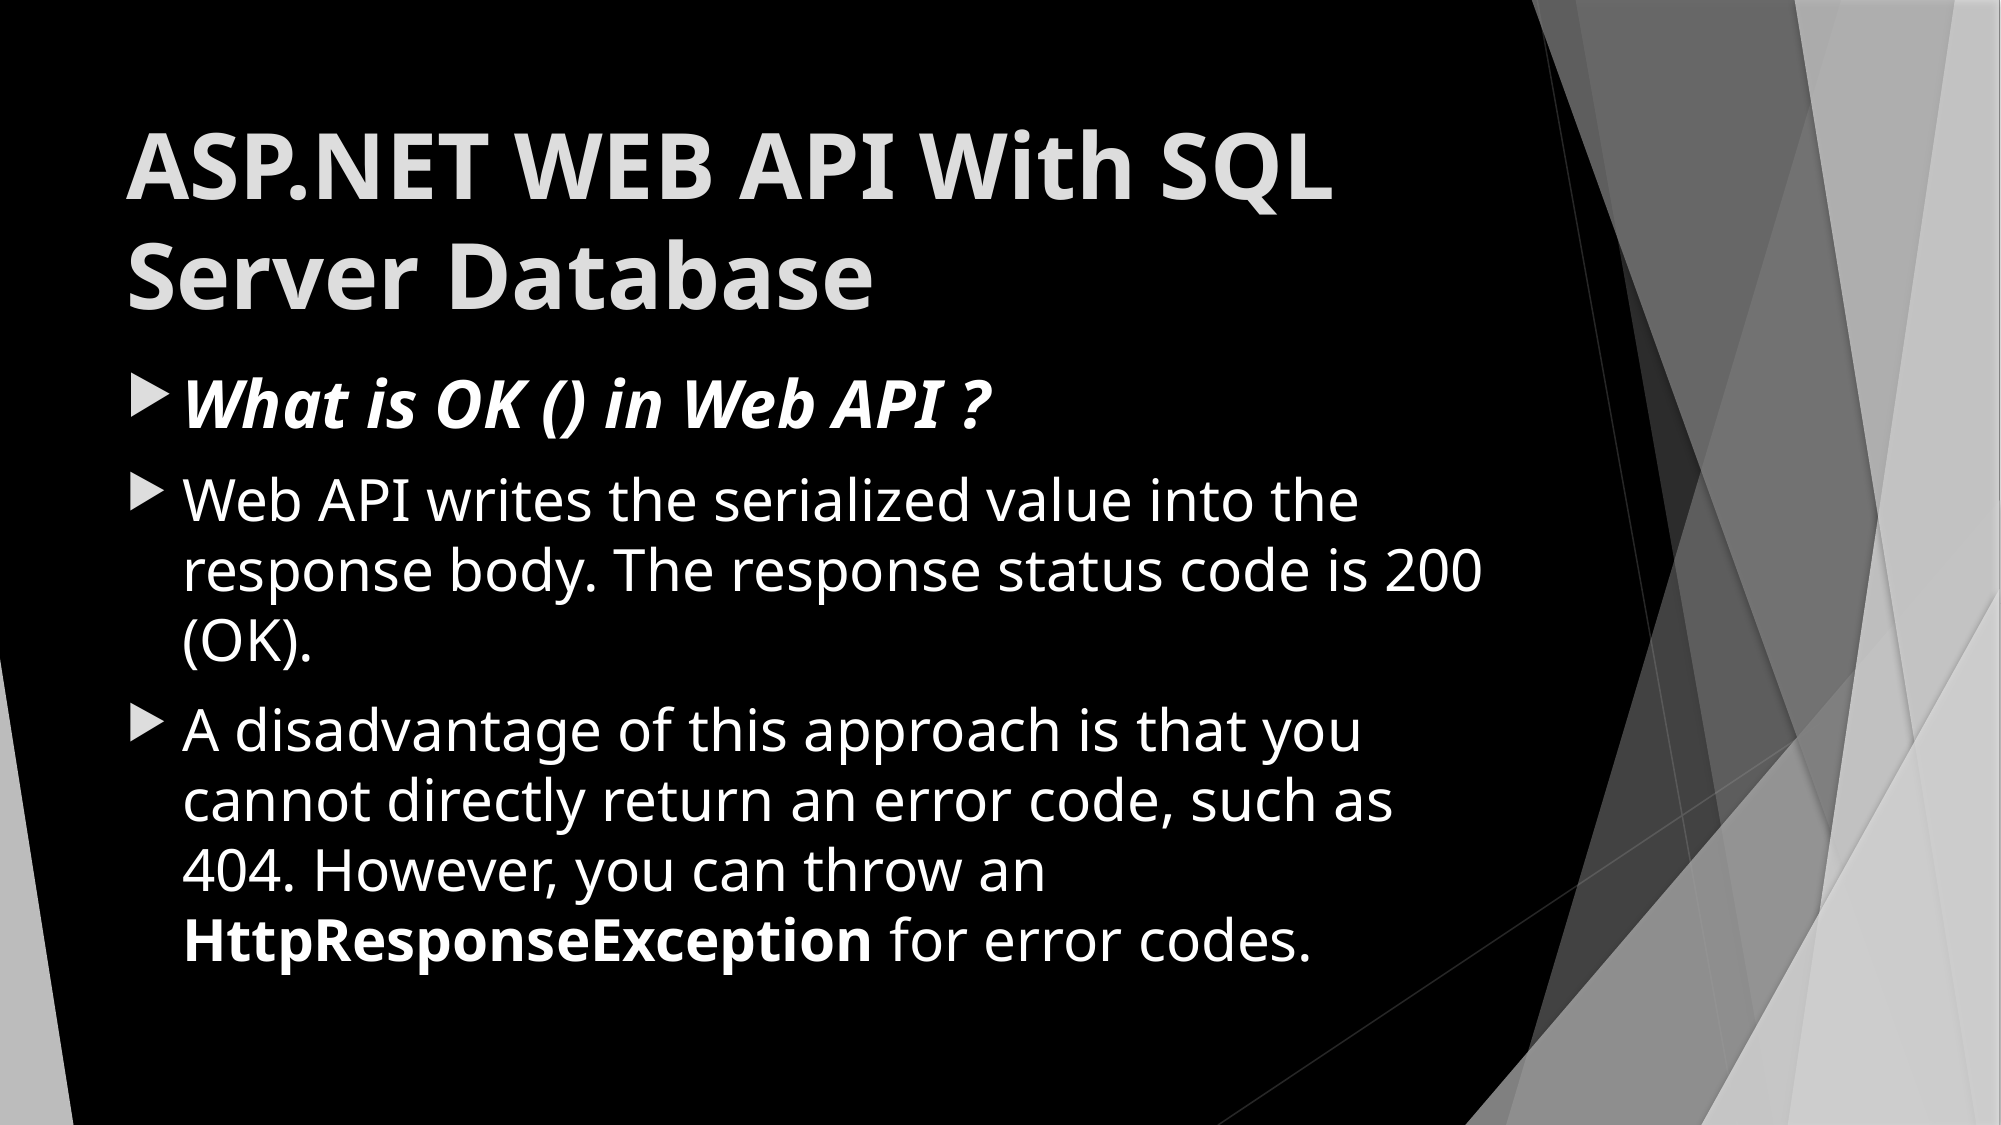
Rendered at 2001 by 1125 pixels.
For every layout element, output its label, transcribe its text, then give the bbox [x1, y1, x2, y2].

list What is OK () in Web API ? Web API writes the serialized value into the response body. The response status code is 200 (OK). A disadvantage of this approach is that you cannot directly return an error code, such as 404. However, you can throw an HttpResponseException for error codes. [111, 354, 1522, 992]
title ASP.NET WEB API With SQL Server Database [111, 99, 1522, 317]
